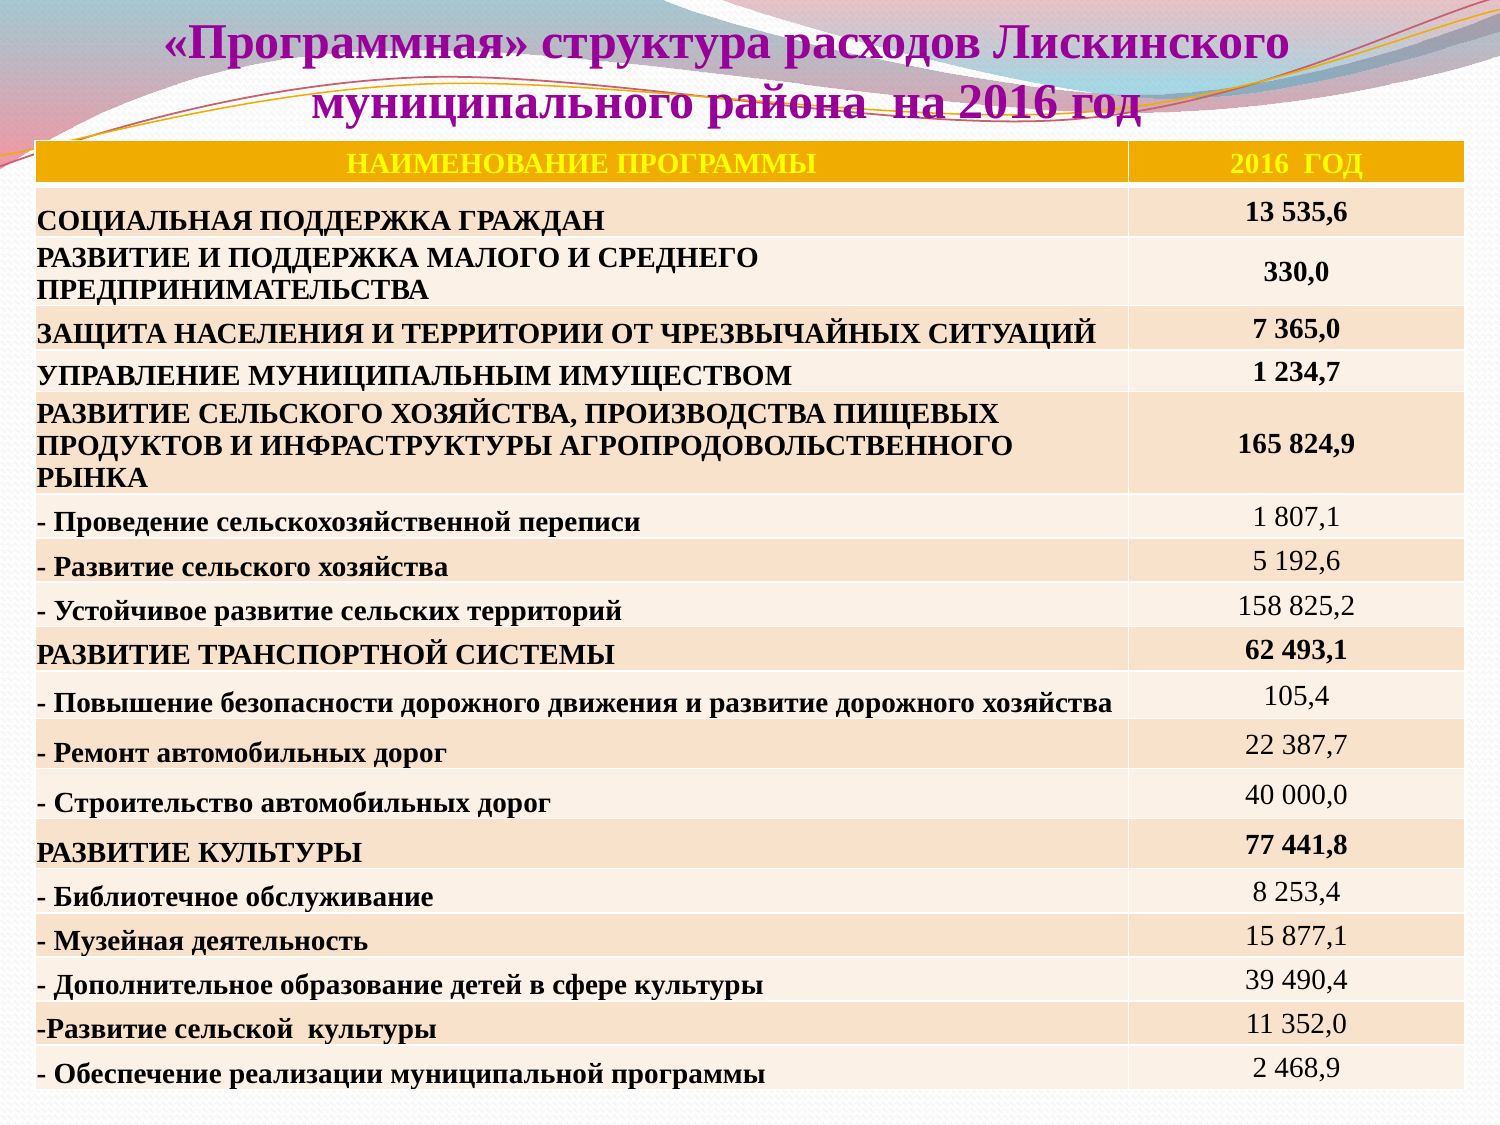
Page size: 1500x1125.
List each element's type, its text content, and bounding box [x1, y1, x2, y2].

table_cell - Дополнительное образование детей в сфере культуры [36, 958, 1128, 1000]
table_cell - Повышение безопасности дорожного движения и развитие дорожного хозяйства [36, 672, 1128, 718]
table_cell РАЗВИТИЕ ТРАНСПОРТНОЙ СИСТЕМЫ [36, 627, 1128, 670]
table_cell 62 493,1 [1129, 627, 1464, 670]
table_cell 1 234,7 [1129, 351, 1464, 391]
table_header 2016 ГОД [1129, 141, 1464, 182]
table_header НАИМЕНОВАНИЕ ПРОГРАММЫ [36, 141, 1128, 182]
table_cell 13 535,6 [1129, 188, 1464, 236]
table_cell 158 825,2 [1129, 583, 1464, 626]
table_cell 8 253,4 [1129, 869, 1464, 912]
table_cell - Устойчивое развитие сельских территорий [36, 583, 1128, 626]
table_cell 40 000,0 [1129, 769, 1464, 818]
table_cell - Библиотечное обслуживание [36, 869, 1128, 912]
table_cell 22 387,7 [1129, 719, 1464, 768]
table_cell 77 441,8 [1129, 819, 1464, 868]
table_cell РАЗВИТИЕ КУЛЬТУРЫ [36, 819, 1128, 868]
title «Программная» структура расходов Лискинского муниципального района на 2016 год [35, 0, 1418, 129]
table_cell 11 352,0 [1129, 1002, 1464, 1044]
table_cell - Ремонт автомобильных дорог [36, 719, 1128, 768]
table_cell 2 468,9 [1129, 1046, 1464, 1089]
table_cell 165 824,9 [1129, 392, 1464, 493]
table_cell 330,0 [1129, 238, 1464, 305]
table_cell - Проведение сельскохозяйственной переписи [36, 495, 1128, 537]
table_cell - Строительство автомобильных дорог [36, 769, 1128, 818]
table_cell ЗАЩИТА НАСЕЛЕНИЯ И ТЕРРИТОРИИ ОТ ЧРЕЗВЫЧАЙНЫХ СИТУАЦИЙ [36, 306, 1128, 349]
table_cell РАЗВИТИЕ И ПОДДЕРЖКА МАЛОГО И СРЕДНЕГО ПРЕДПРИНИМАТЕЛЬСТВА [36, 238, 1128, 305]
table_cell - Развитие сельского хозяйства [36, 539, 1128, 581]
table_cell - Обеспечение реализации муниципальной программы [36, 1046, 1128, 1089]
table_cell 5 192,6 [1129, 539, 1464, 581]
table_cell 1 807,1 [1129, 495, 1464, 537]
table_cell 15 877,1 [1129, 914, 1464, 956]
table_cell СОЦИАЛЬНАЯ ПОДДЕРЖКА ГРАЖДАН [36, 188, 1128, 236]
table_cell - Музейная деятельность [36, 914, 1128, 956]
table_cell 39 490,4 [1129, 958, 1464, 1000]
table_cell РАЗВИТИЕ СЕЛЬСКОГО ХОЗЯЙСТВА, ПРОИЗВОДСТВА ПИЩЕВЫХ ПРОДУКТОВ И ИНФРАСТРУКТУРЫ АГРОПРОДОВОЛЬСТВЕННОГО РЫНКА [36, 392, 1128, 493]
table_cell -Развитие сельской культуры [36, 1002, 1128, 1044]
table_cell УПРАВЛЕНИЕ МУНИЦИПАЛЬНЫМ ИМУЩЕСТВОМ [36, 351, 1128, 391]
table_cell 105,4 [1129, 672, 1464, 718]
table_cell 7 365,0 [1129, 306, 1464, 349]
